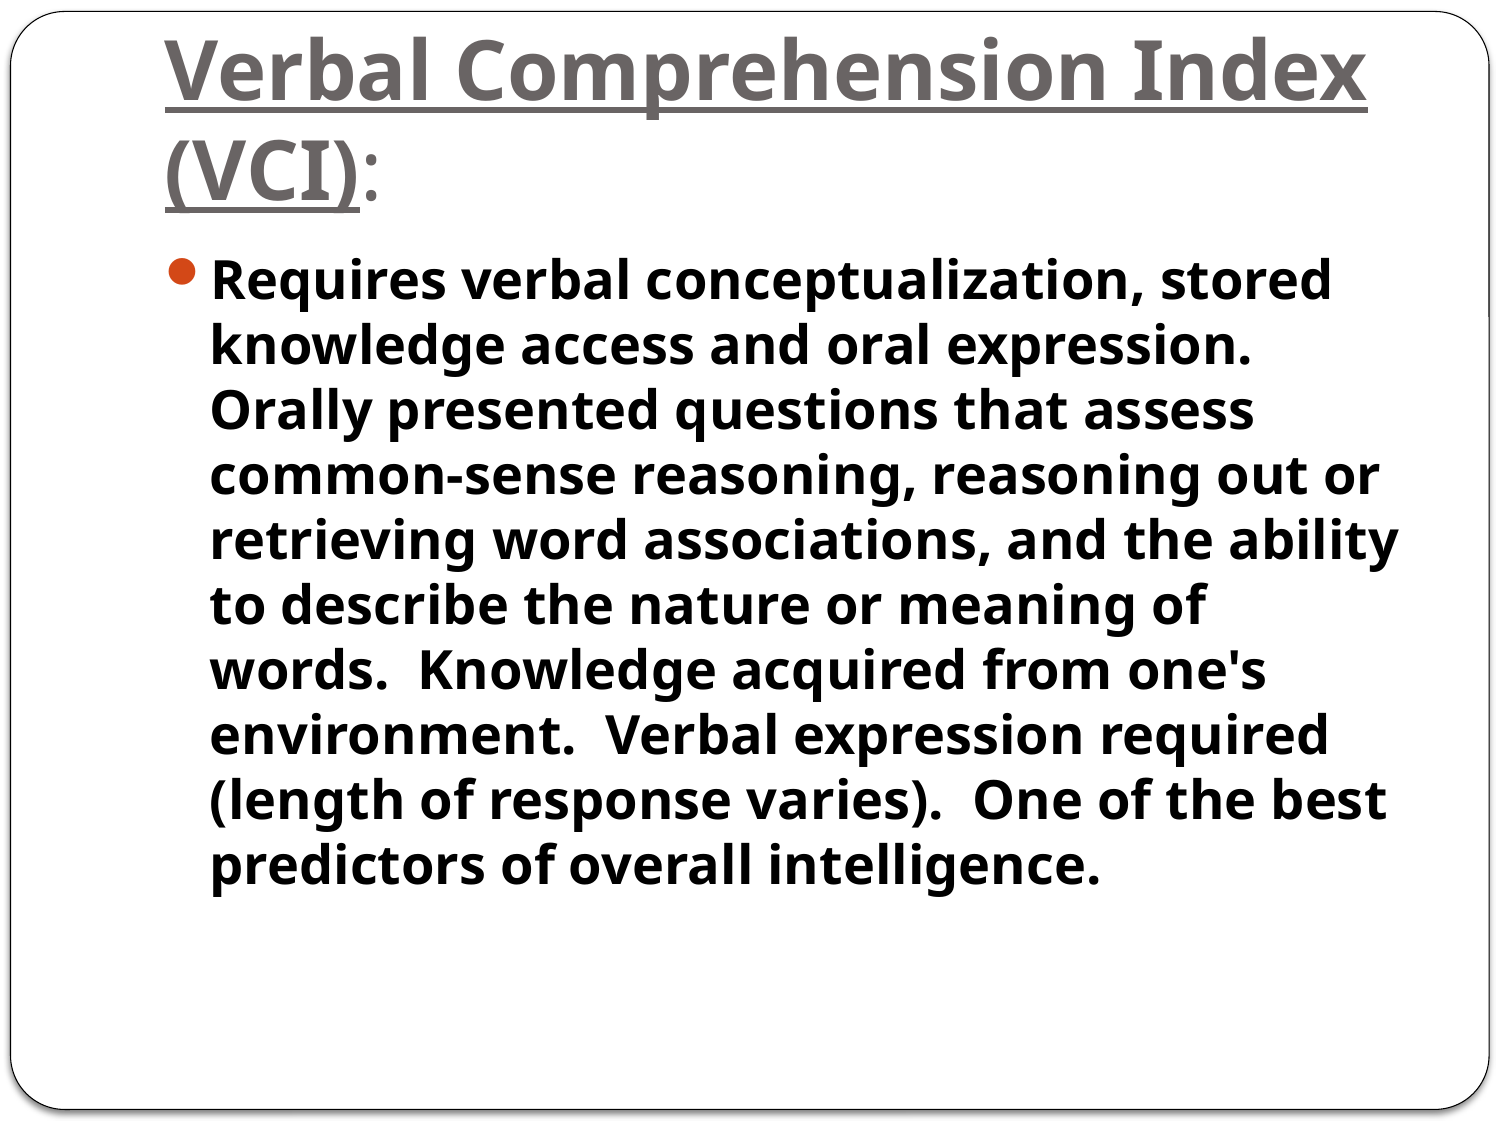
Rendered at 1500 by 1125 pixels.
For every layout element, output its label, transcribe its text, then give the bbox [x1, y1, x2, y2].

title Verbal Comprehension Index (VCI): [150, 45, 1425, 233]
list Requires verbal conceptualization, stored knowledge access and oral expression. Orally presented questions that assess common-sense reasoning, reasoning out or retrieving word associations, and the ability to describe the nature or meaning of words. Knowledge acquired from one's environment. Verbal expression required (length of response varies). One of the best predictors of overall intelligence. [150, 237, 1425, 988]
